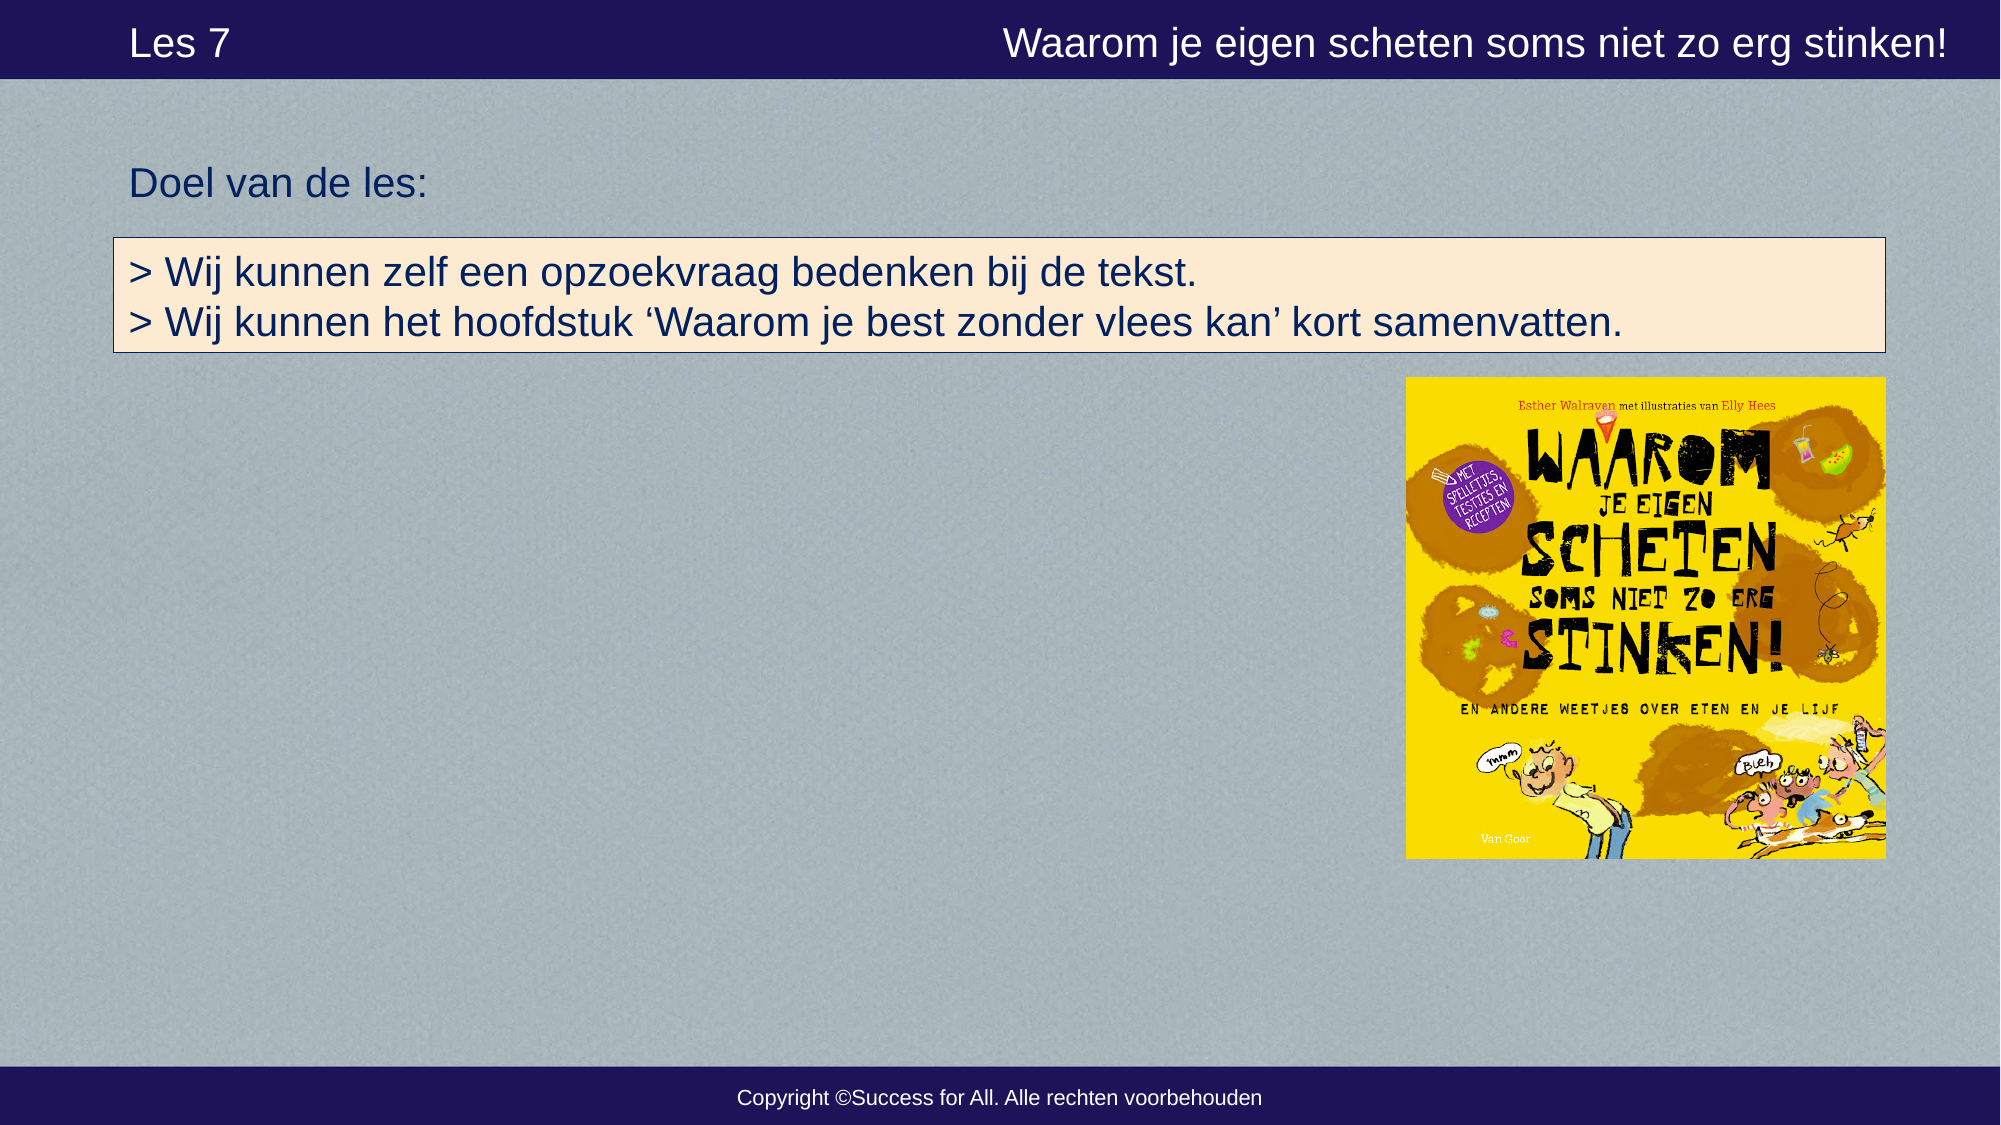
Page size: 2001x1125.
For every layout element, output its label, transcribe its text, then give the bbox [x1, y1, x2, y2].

text_box Waarom je eigen scheten soms niet zo erg stinken! [786, 8, 1963, 73]
picture [0, 0, 2001, 1125]
text_box Doel van de les: [113, 148, 1635, 214]
text_box Copyright ©Success for All. Alle rechten voorbehouden [0, 1076, 2000, 1125]
text_box Les 7 [114, 8, 354, 73]
text_box > Wij kunnen zelf een opzoekvraag bedenken bij de tekst. > Wij kunnen het hoofdstuk ‘Waarom je best zonder vlees kan’ kort samenvatten. [113, 237, 1886, 353]
